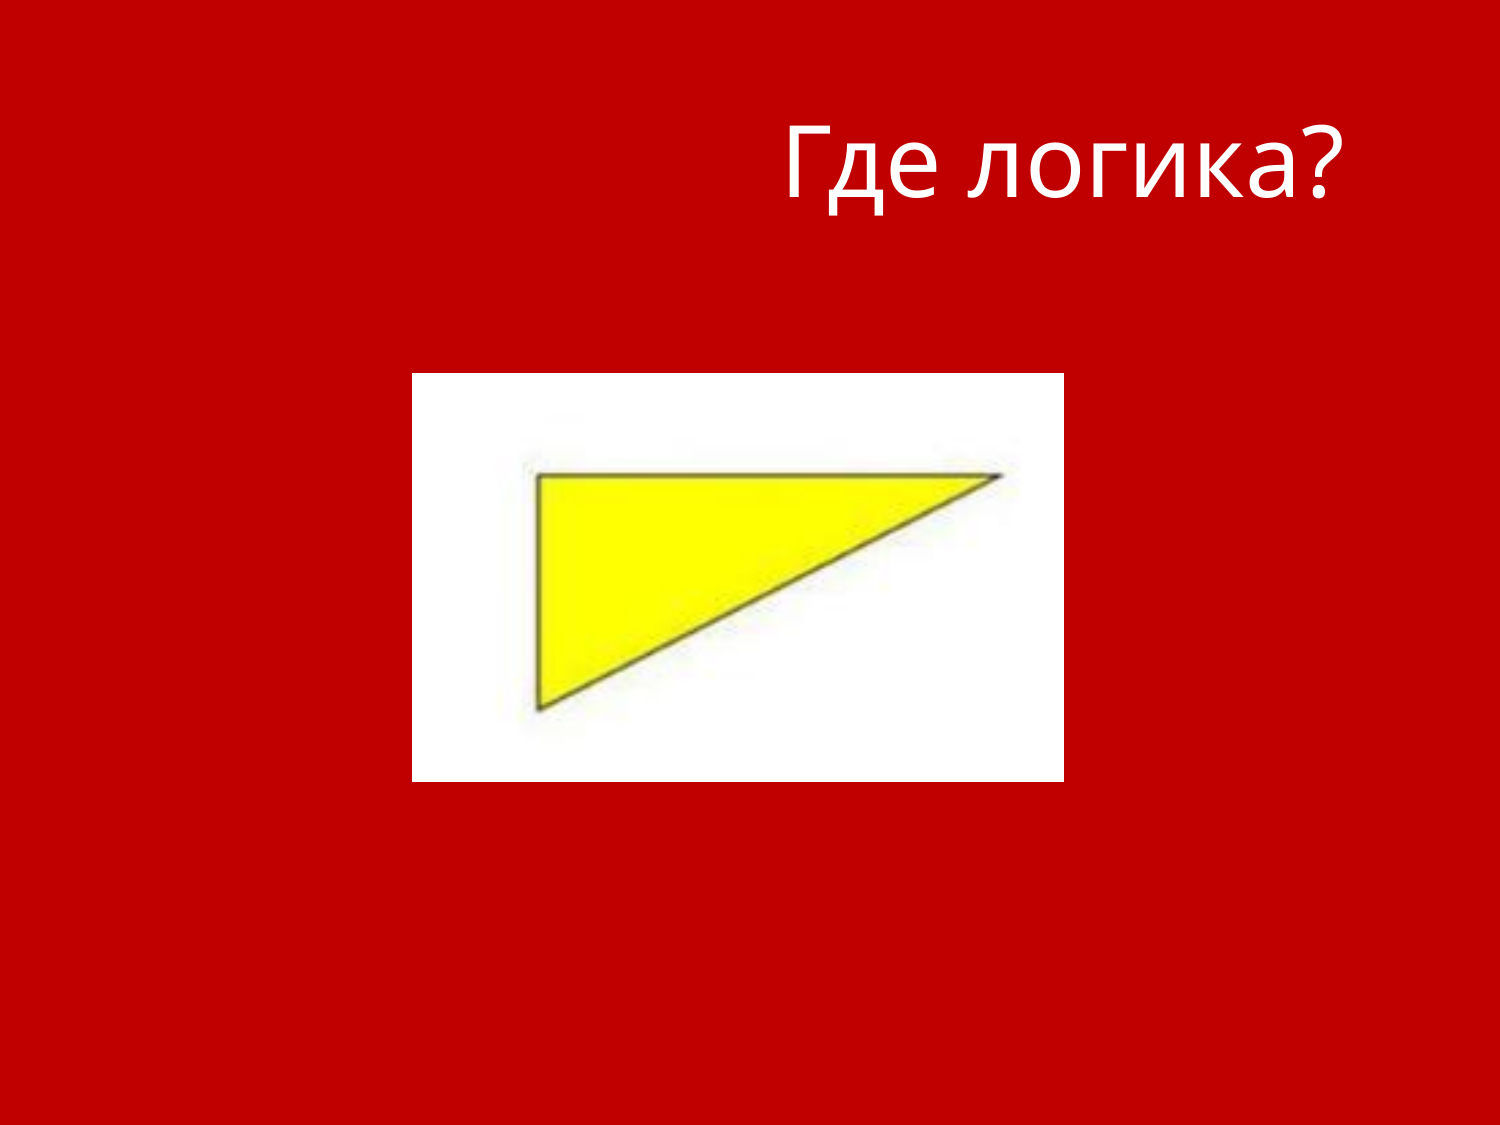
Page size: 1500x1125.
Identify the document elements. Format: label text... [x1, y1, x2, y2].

picture [412, 373, 1064, 782]
text_box Где логика? [765, 90, 1361, 225]
